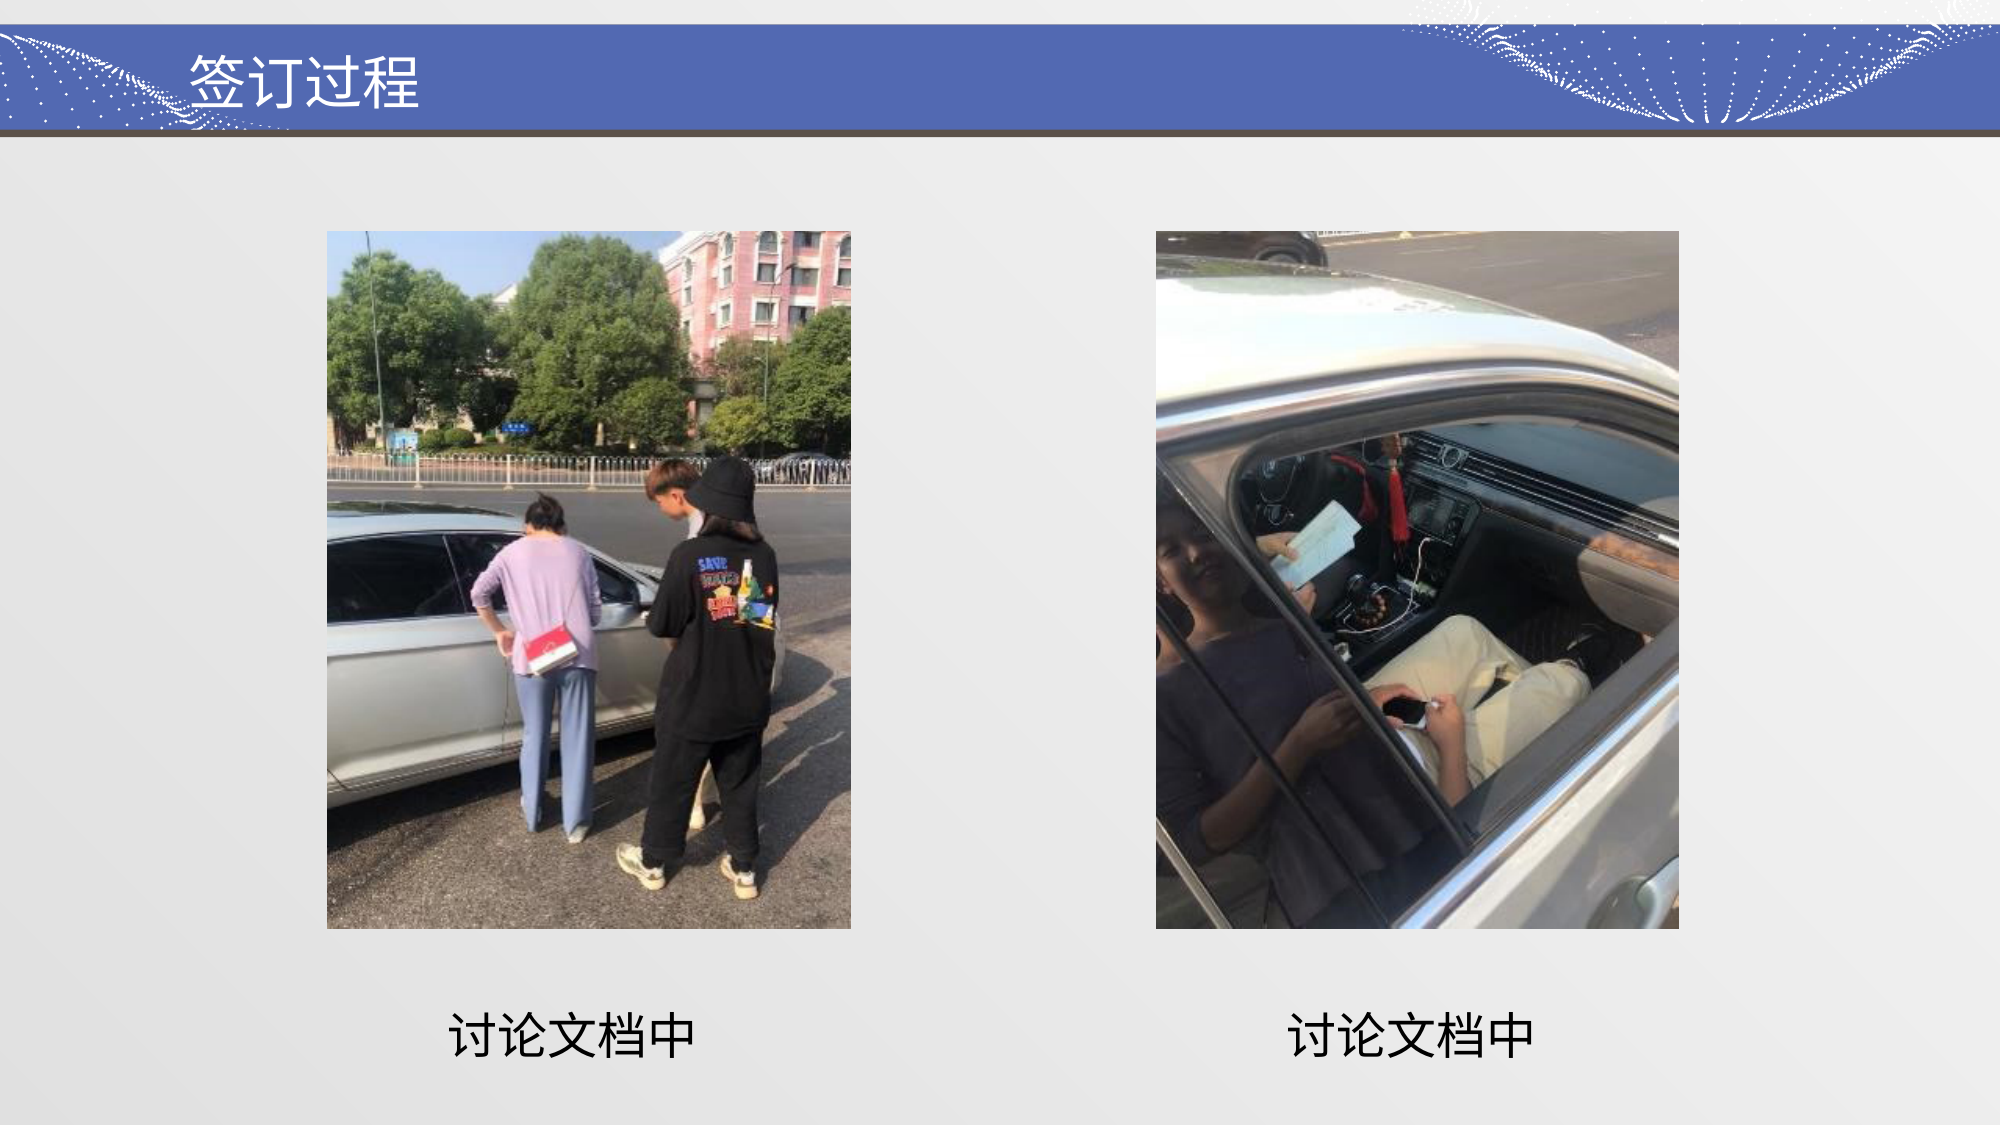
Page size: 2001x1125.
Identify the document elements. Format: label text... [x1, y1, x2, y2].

picture [326, 231, 851, 929]
text_box 讨论文档中 [432, 997, 956, 1072]
text_box 讨论文档中 [1271, 997, 1795, 1072]
picture [1156, 231, 1679, 929]
title 签订过程 [173, 37, 680, 126]
